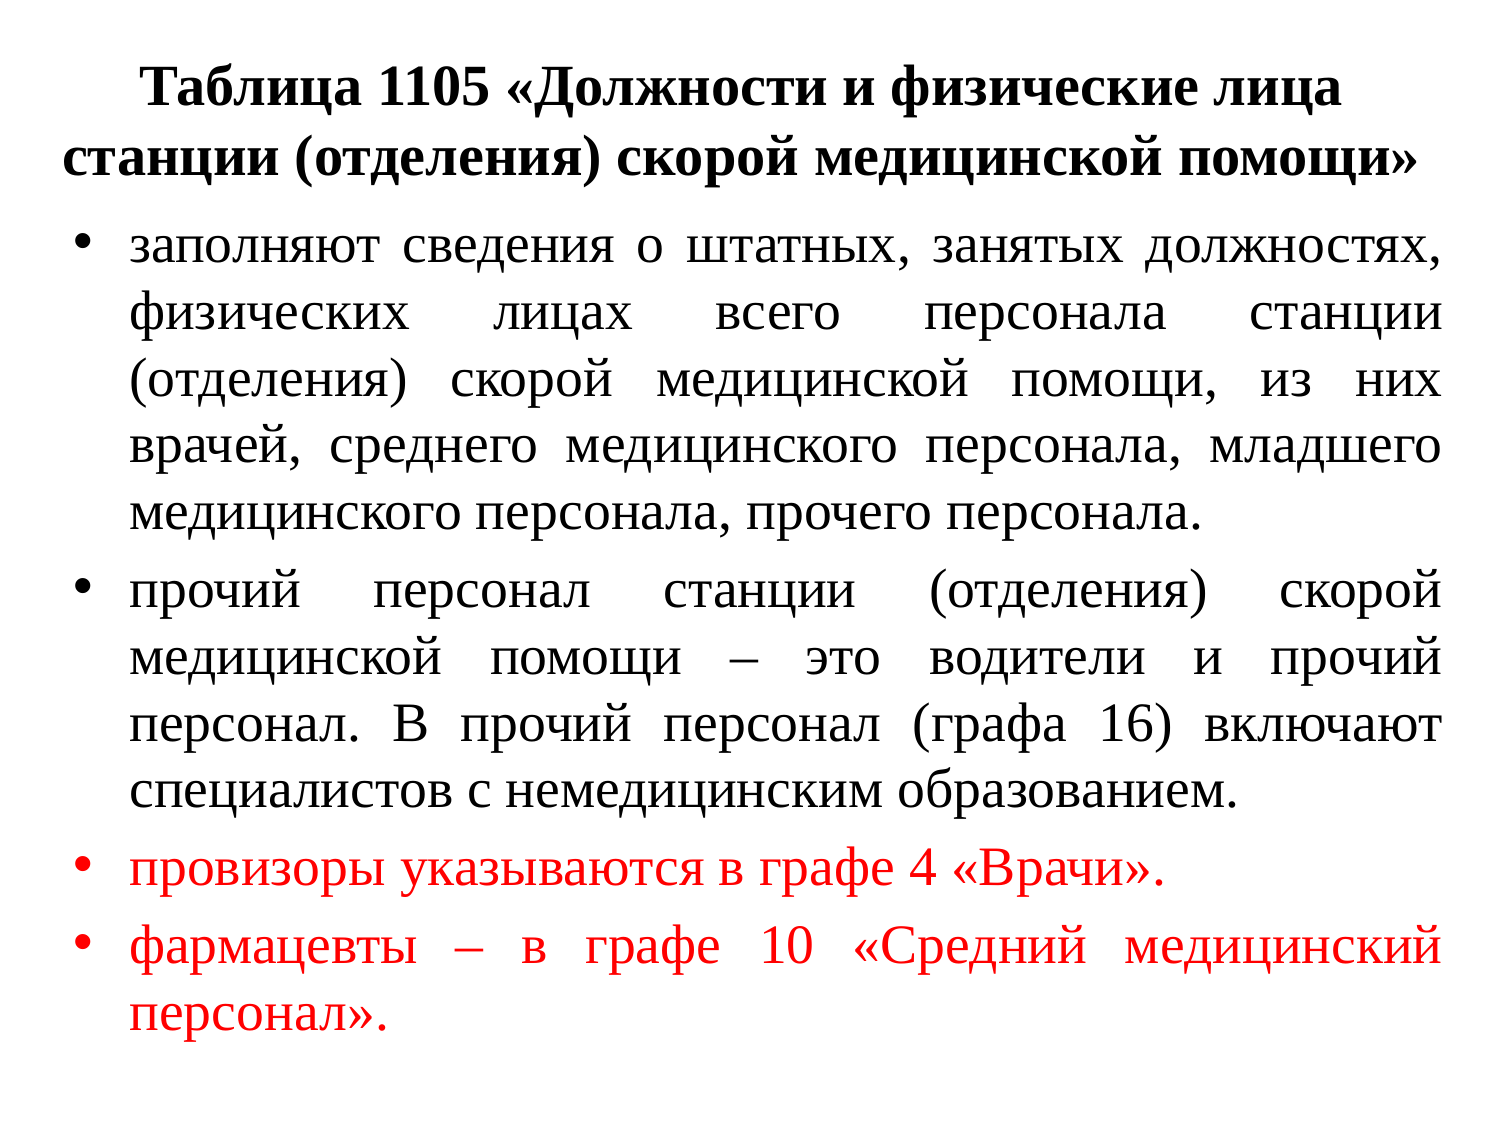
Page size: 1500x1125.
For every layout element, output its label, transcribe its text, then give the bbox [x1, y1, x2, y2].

title Таблица 1105 «Должности и физические лица станции (отделения) скорой медицинской помощи» [35, 23, 1447, 211]
list заполняют сведения о штатных, занятых должностях, физических лицах всего персонала станции (отделения) скорой медицинской помощи, из них врачей, среднего медицинского персонала, младшего медицинского персонала, прочего персонала. прочий персонал станции (отделения) скорой медицинской помощи – это водители и прочий персонал. В прочий персонал (графа 16) включают специалистов с немедицинским образованием. провизоры указываются в графе 4 «Врачи». фармацевты – в графе 10 «Средний медицинский персонал». [58, 199, 1459, 1050]
